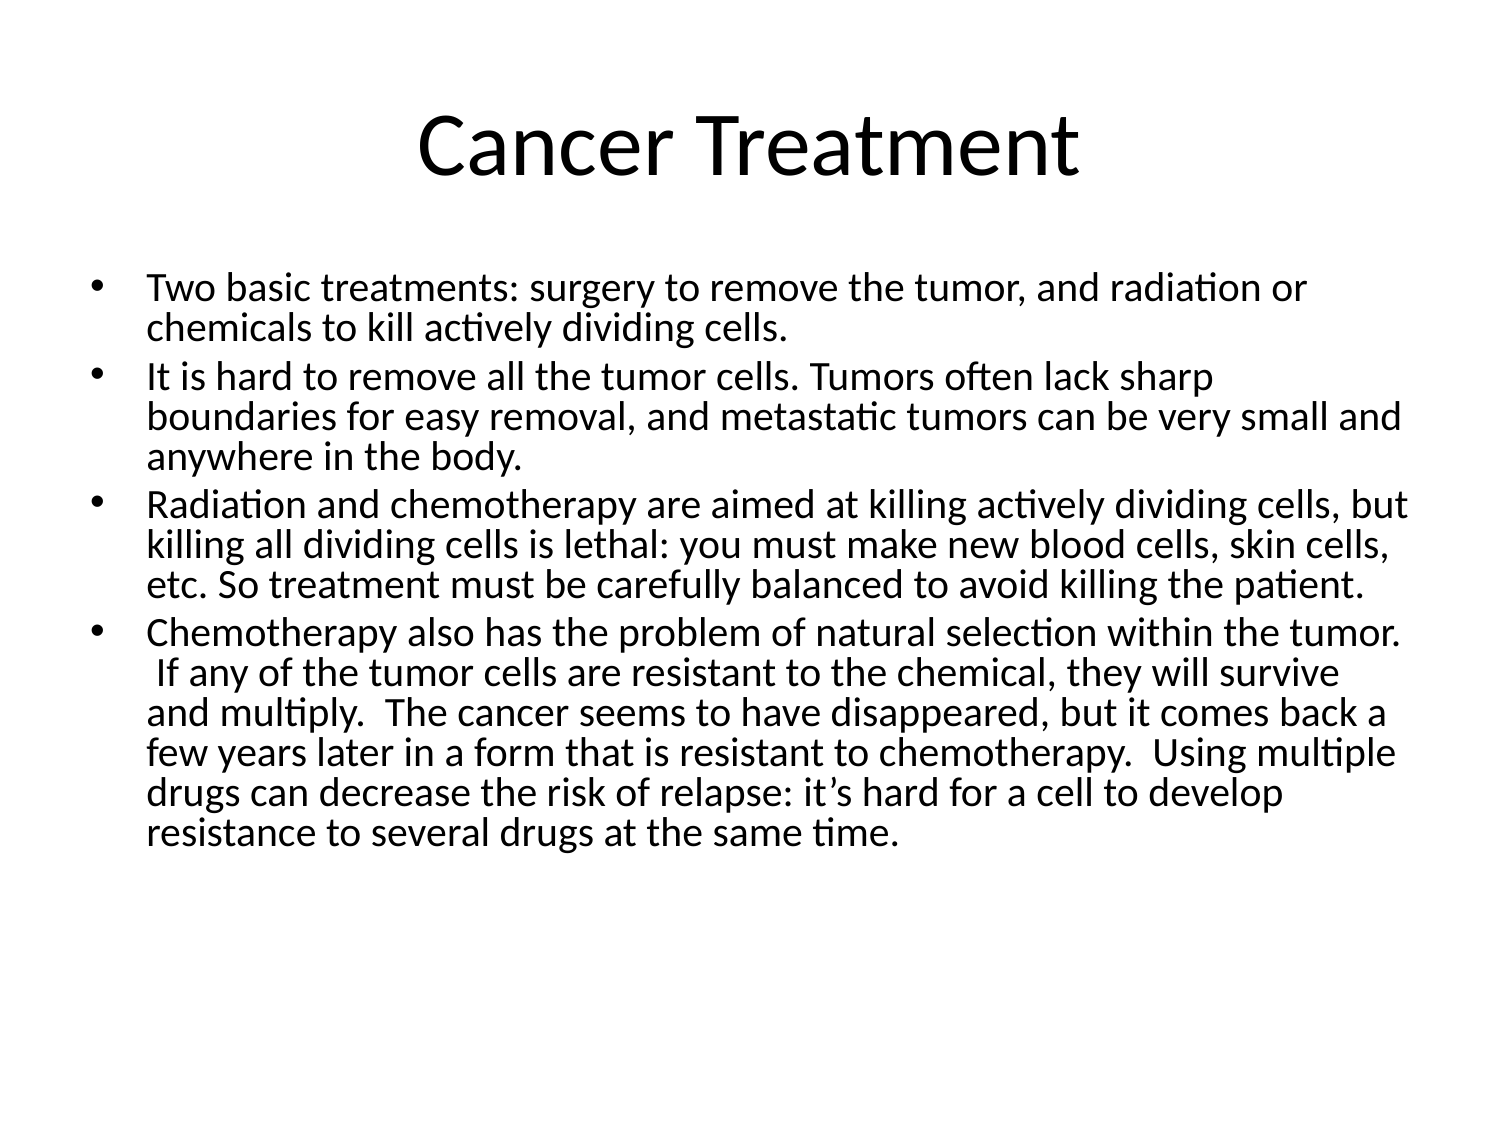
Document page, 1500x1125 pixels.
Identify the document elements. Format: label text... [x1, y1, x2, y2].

list Two basic treatments: surgery to remove the tumor, and radiation or chemicals to kill actively dividing cells. It is hard to remove all the tumor cells. Tumors often lack sharp boundaries for easy removal, and metastatic tumors can be very small and anywhere in the body. Radiation and chemotherapy are aimed at killing actively dividing cells, but killing all dividing cells is lethal: you must make new blood cells, skin cells, etc. So treatment must be carefully balanced to avoid killing the patient. Chemotherapy also has the problem of natural selection within the tumor. If any of the tumor cells are resistant to the chemical, they will survive and multiply. The cancer seems to have disappeared, but it comes back a few years later in a form that is resistant to chemotherapy. Using multiple drugs can decrease the risk of relapse: it’s hard for a cell to develop resistance to several drugs at the same time. [74, 262, 1426, 1006]
title Cancer Treatment [74, 44, 1426, 233]
